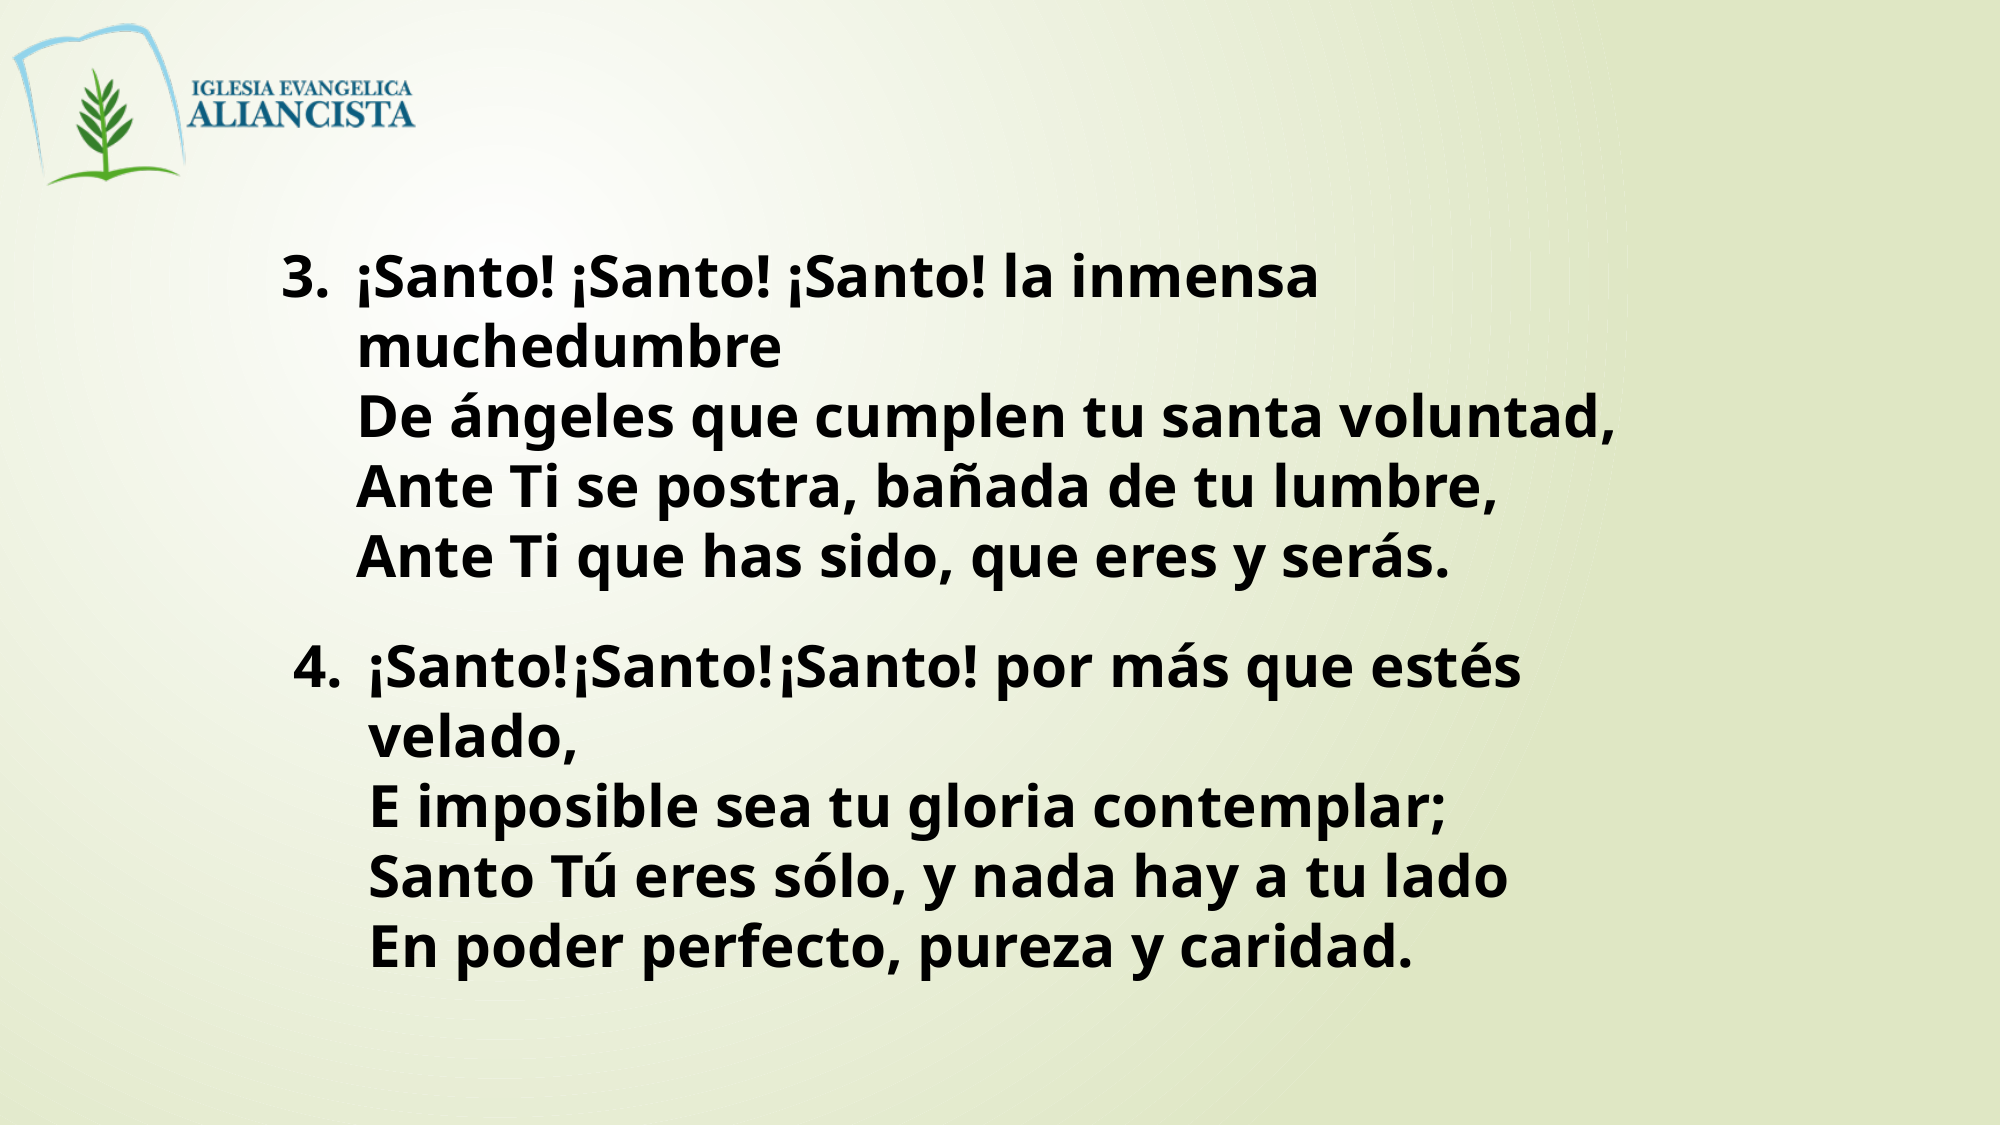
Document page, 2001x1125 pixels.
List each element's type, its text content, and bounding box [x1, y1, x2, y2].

text_box ¡Santo! ¡Santo! ¡Santo! por más que estés velado, E imposible sea tu gloria contemplar; Santo Tú eres sólo, y nada hay a tu lado En poder perfecto, pureza y caridad. [219, 621, 1675, 987]
picture [12, 21, 417, 193]
text_box ¡Santo! ¡Santo! ¡Santo! la inmensa muchedumbre De ángeles que cumplen tu santa voluntad, Ante Ti se postra, bañada de tu lumbre, Ante Ti que has sido, que eres y serás. [193, 232, 1783, 597]
